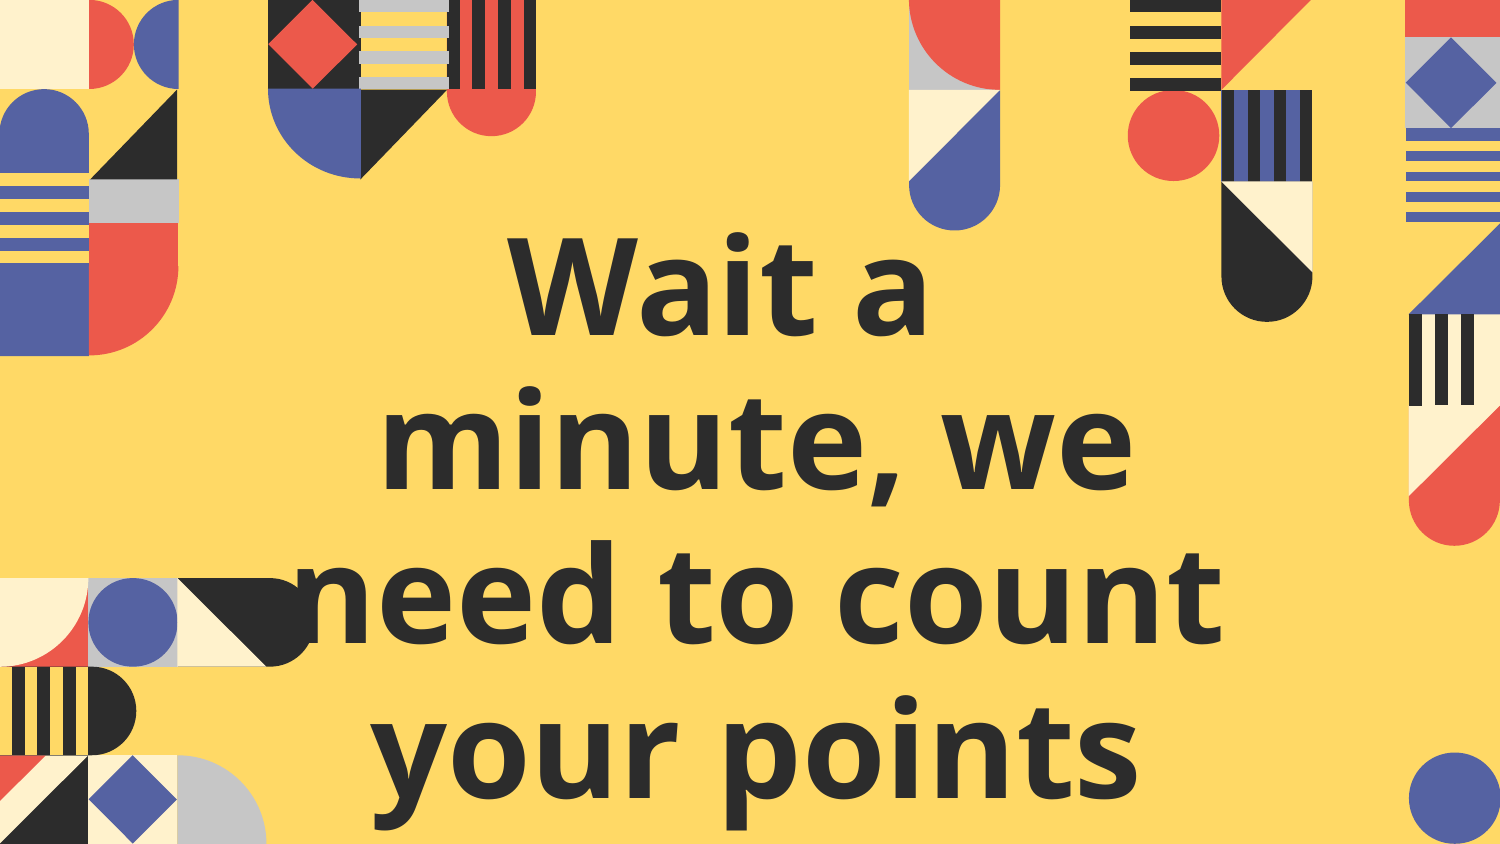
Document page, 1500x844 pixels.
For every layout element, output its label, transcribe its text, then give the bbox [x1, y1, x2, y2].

title Wait a minute, we need to count your points [230, 374, 1283, 667]
